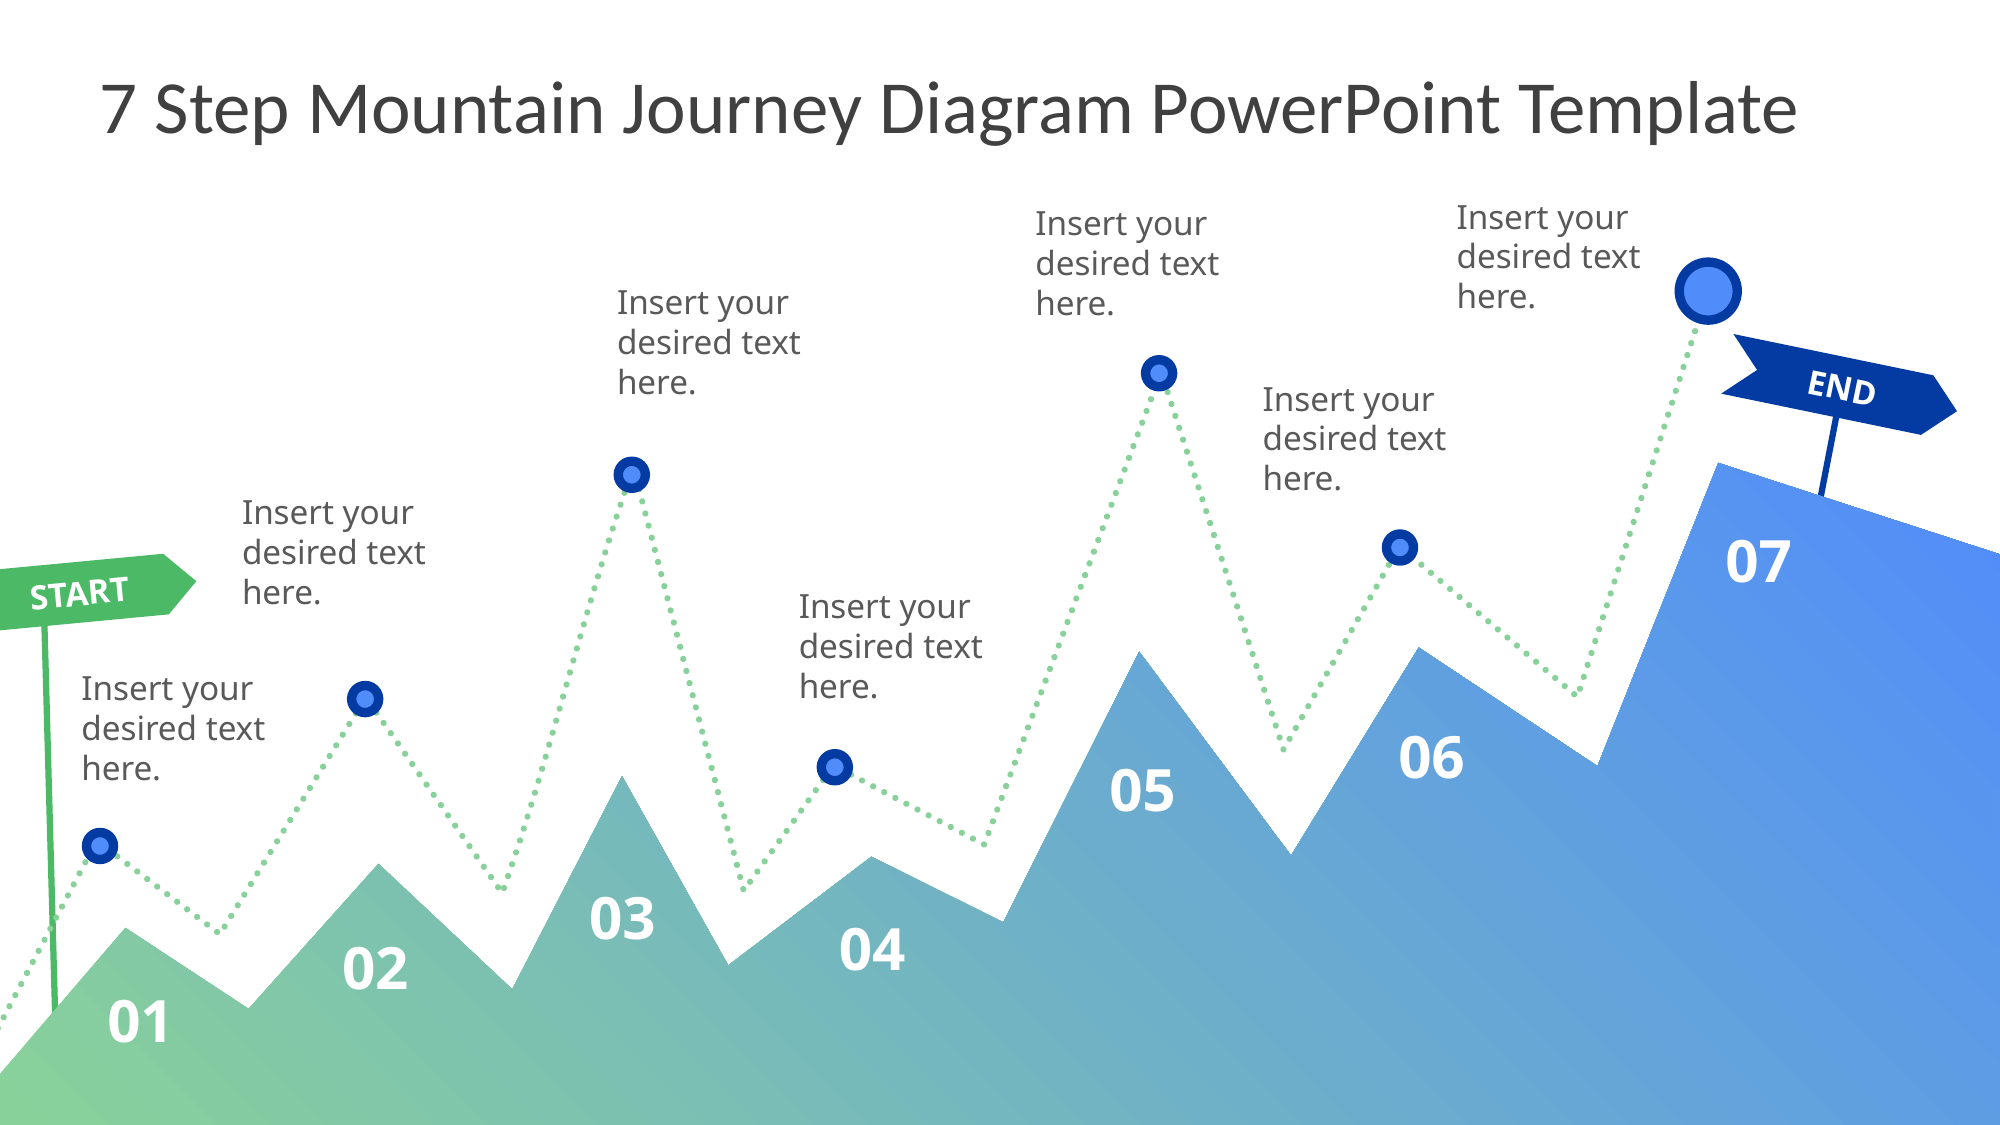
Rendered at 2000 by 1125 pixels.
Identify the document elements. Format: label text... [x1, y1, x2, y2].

text_box [0, 485, 2000, 1125]
text_box Insert your desired text here. [1035, 194, 1309, 330]
text_box Insert your desired text here. [1262, 370, 1536, 505]
text_box [349, 683, 381, 715]
text_box [1143, 357, 1175, 389]
text_box 06 [1383, 712, 1480, 798]
text_box 03 [574, 873, 671, 959]
text_box 01 [92, 976, 189, 1062]
text_box 07 [1710, 545, 1807, 602]
text_box Insert your desired text here. [144, 659, 336, 795]
text_box Insert your desired text here. [1456, 188, 1660, 323]
text_box 04 [823, 904, 921, 990]
text_box [144, 306, 1699, 956]
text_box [0, 553, 139, 1026]
title 7 Step Mountain Journey Diagram PowerPoint Template [99, 45, 1900, 162]
text_box Insert your desired text here. [242, 483, 516, 619]
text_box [1712, 355, 1948, 538]
text_box [819, 751, 851, 783]
text_box 02 [327, 924, 424, 1009]
text_box [1677, 259, 1740, 323]
text_box Insert your desired text here. [798, 577, 1000, 713]
text_box [1384, 531, 1416, 564]
text_box Insert your desired text here. [617, 274, 891, 409]
text_box [616, 459, 648, 491]
text_box 05 [1094, 745, 1191, 831]
